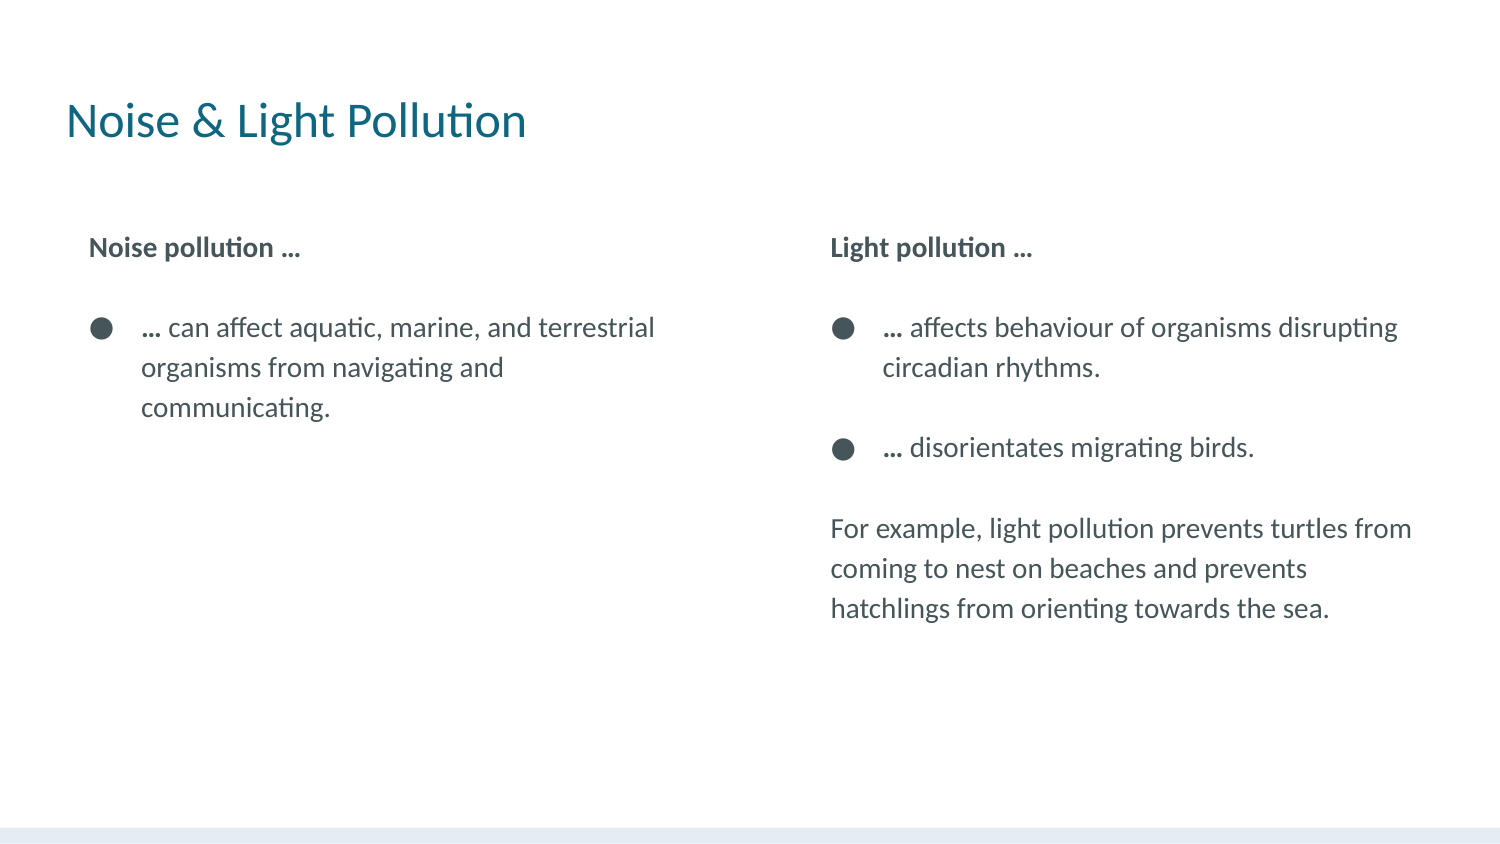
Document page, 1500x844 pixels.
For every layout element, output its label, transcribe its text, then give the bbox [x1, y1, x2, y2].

title Noise & Light Pollution [51, 72, 1449, 189]
list Light pollution … … affects behaviour of organisms disrupting circadian rhythms. … disorientates migrating birds. For example, light pollution prevents turtles from coming to nest on beaches and prevents hatchlings from orienting towards the sea. [792, 207, 1449, 750]
list Noise pollution … … can affect aquatic, marine, and terrestrial organisms from navigating and communicating. [51, 207, 708, 750]
